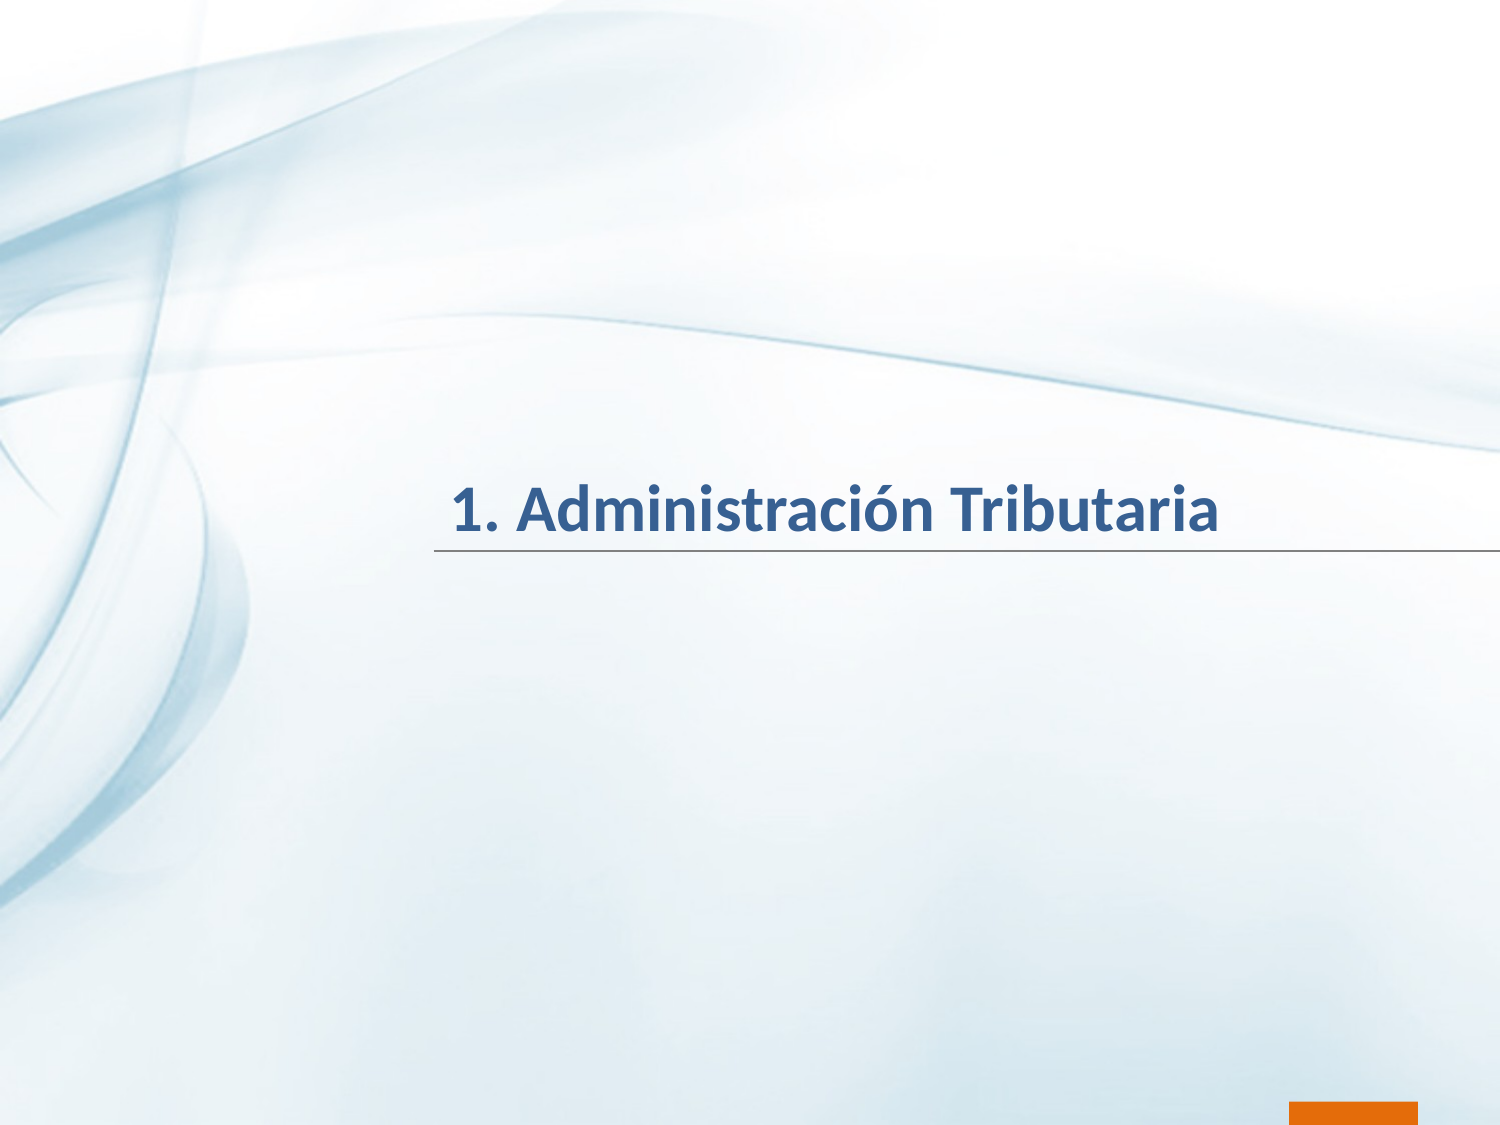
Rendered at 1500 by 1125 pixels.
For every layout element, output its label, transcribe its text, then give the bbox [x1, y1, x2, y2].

picture [0, 0, 1500, 1125]
text_box [1287, 1099, 1420, 1125]
text_box 1. Administración Tributaria [435, 433, 1447, 550]
